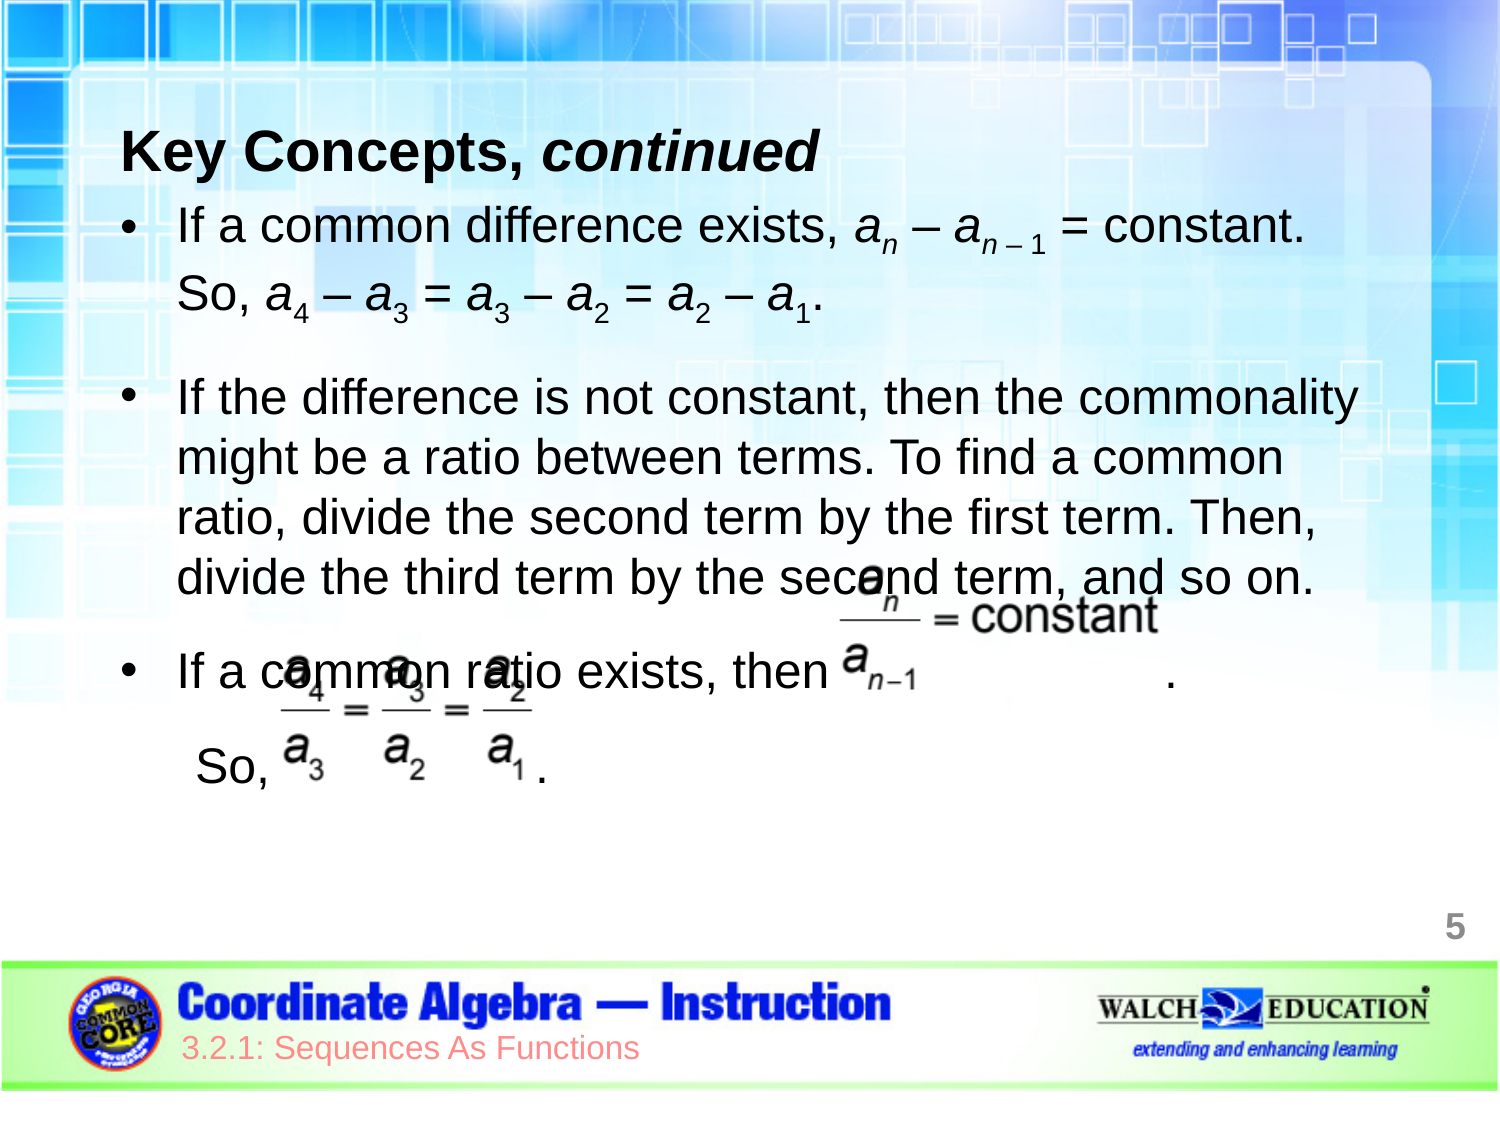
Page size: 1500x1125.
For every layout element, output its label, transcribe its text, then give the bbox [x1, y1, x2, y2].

picture [1, 0, 1500, 1091]
slide_number 5 [1361, 901, 1481, 949]
footer 3.2.1: Sequences As Functions [166, 1024, 1080, 1069]
subtitle Key Concepts, continued If a common difference exists, an – an – 1 = constant. So, a4 – a3 = a3 – a2 = a2 – a1. If the difference is not constant, then the commonality might be a ratio between terms. To find a common ratio, divide the second term by the first term. Then, divide the third term by the second term, and so on. If a common ratio exists, then . So, . [105, 105, 1394, 925]
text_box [278, 632, 536, 782]
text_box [837, 543, 1162, 699]
